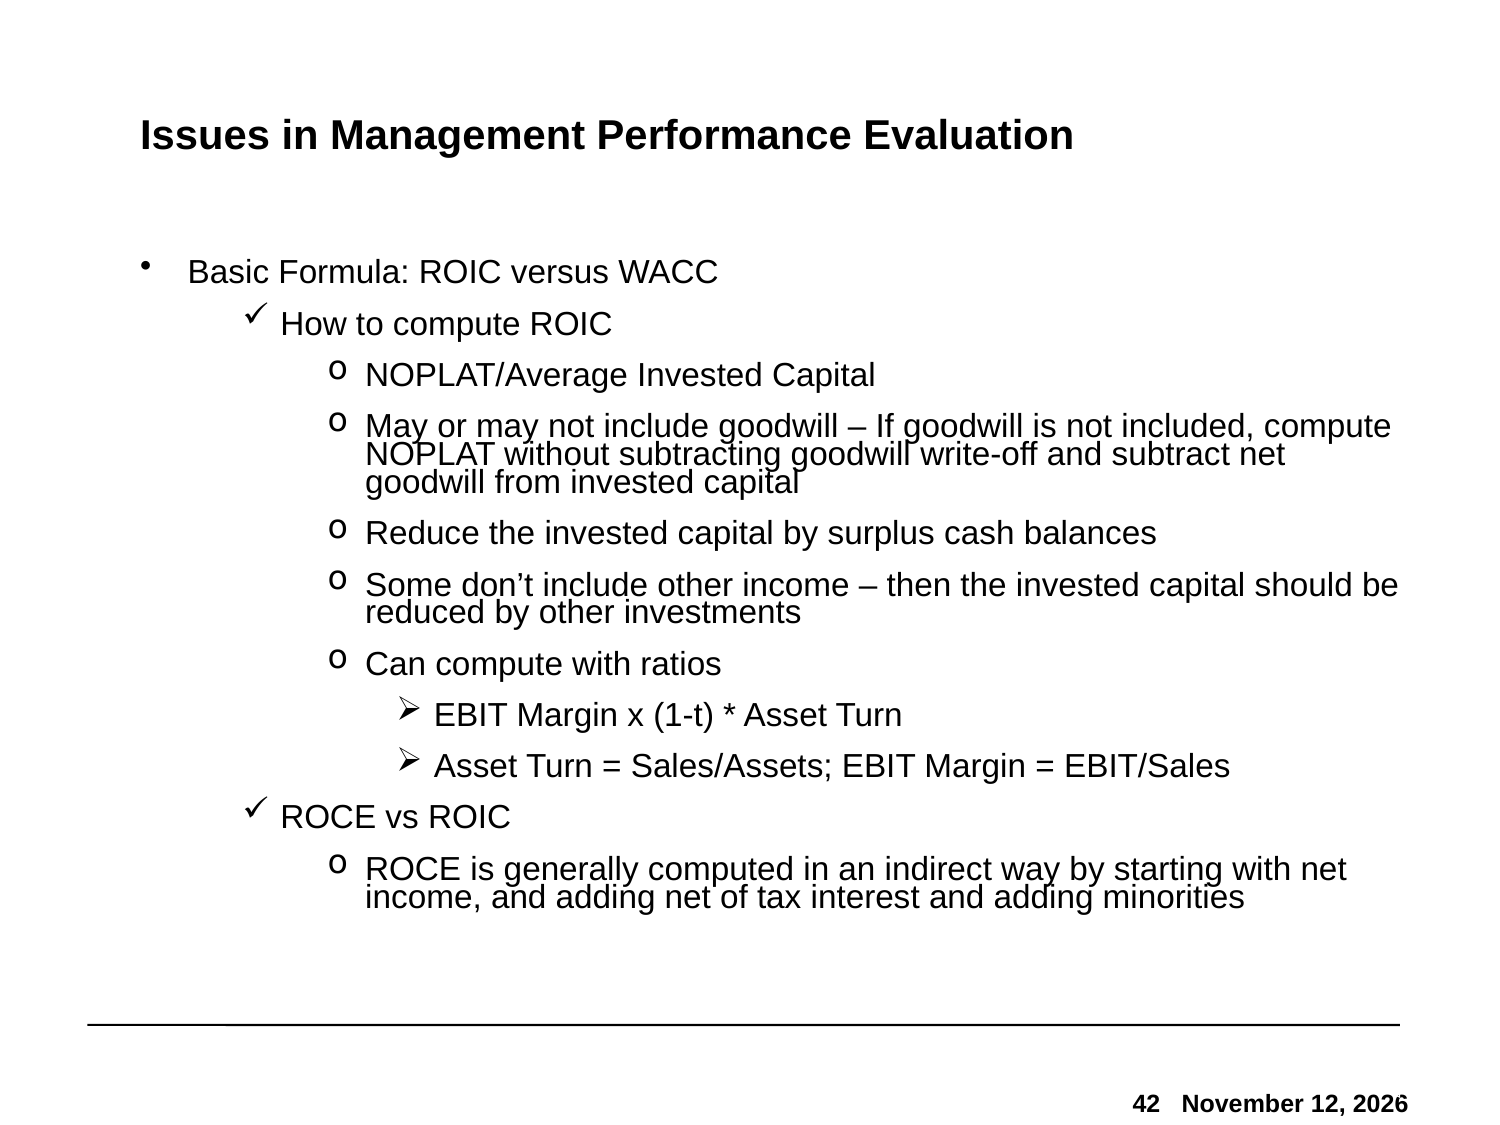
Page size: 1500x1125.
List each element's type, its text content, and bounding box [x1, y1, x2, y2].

title Issues in Management Performance Evaluation [124, 99, 1401, 226]
list Basic Formula: ROIC versus WACC How to compute ROIC NOPLAT/Average Invested Capital May or may not include goodwill – If goodwill is not included, compute NOPLAT without subtracting goodwill write-off and subtract net goodwill from invested capital Reduce the invested capital by surplus cash balances Some don’t include other income – then the invested capital should be reduced by other investments Can compute with ratios EBIT Margin x (1-t) * Asset Turn Asset Turn = Sales/Assets; EBIT Margin = EBIT/Sales ROCE vs ROIC ROCE is generally computed in an indirect way by starting with net income, and adding net of tax interest and adding minorities [124, 249, 1426, 1013]
